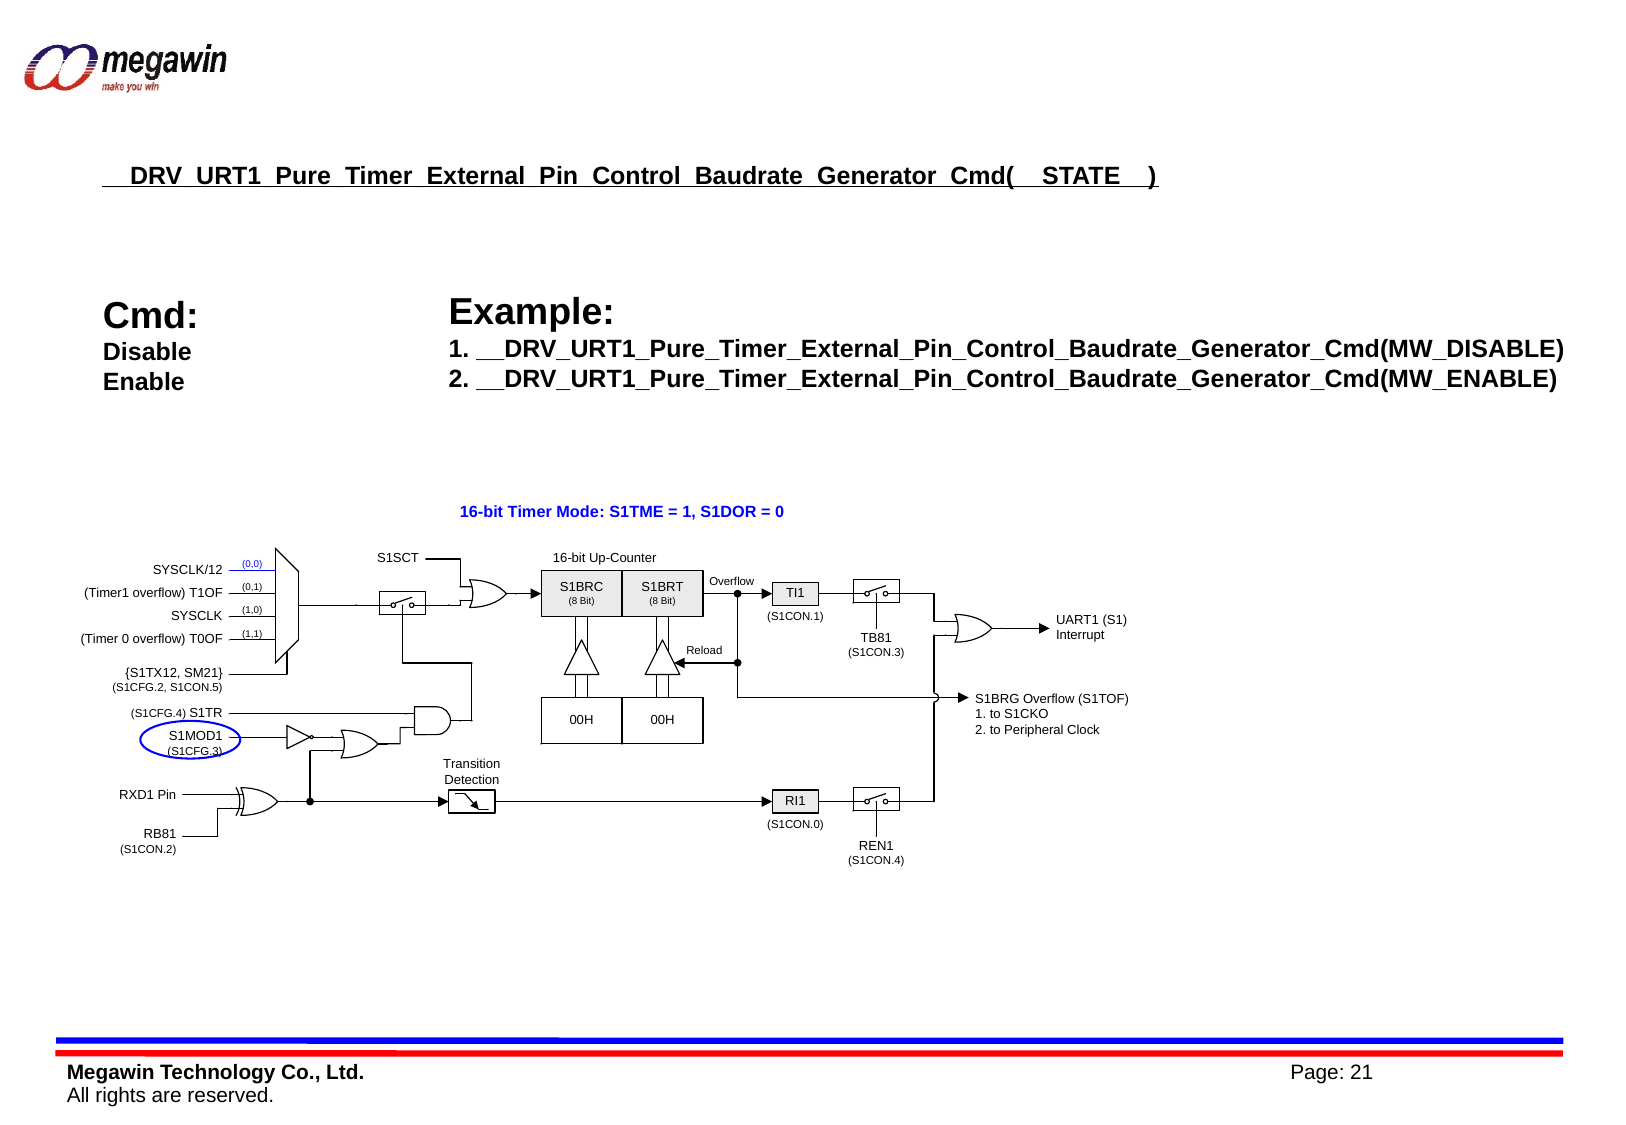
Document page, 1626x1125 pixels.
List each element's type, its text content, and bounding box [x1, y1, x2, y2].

picture [19, 37, 231, 97]
text_box Example: 1. __DRV_URT1_Pure_Timer_External_Pin_Control_Baudrate_Generator_Cmd(MW_DISABLE) 2. __DRV_URT1_Pure_Timer_External_Pin_Control_Baudrate_Generator_Cmd(MW_ENABLE) [433, 280, 1625, 430]
picture [78, 498, 1133, 871]
text_box __DRV_URT1_Pure_Timer_External_Pin_Control_Baudrate_Generator_Cmd(__STATE__) [87, 151, 1614, 197]
text_box Cmd: Disable Enable [88, 283, 214, 403]
